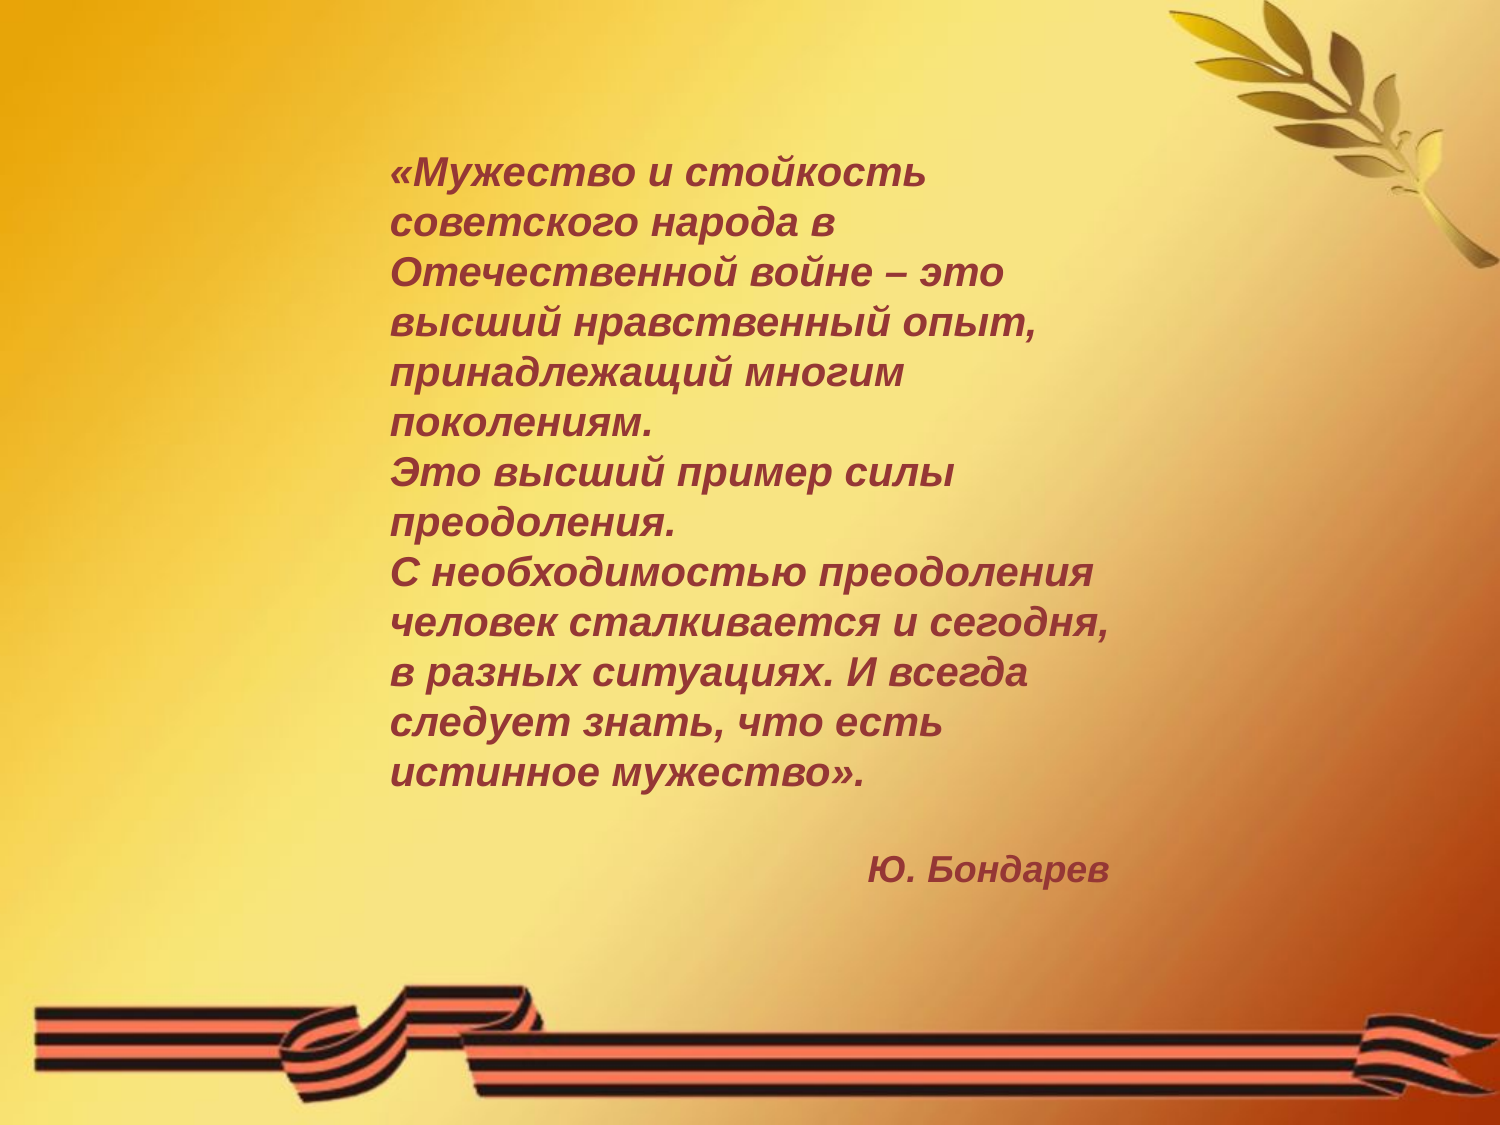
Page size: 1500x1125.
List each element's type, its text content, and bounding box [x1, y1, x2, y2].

picture [0, 0, 1500, 1125]
text_box «Мужество и стойкость советского народа в Отечественной войне – это высший нравственный опыт, принадлежащий многим поколениям. Это высший пример силы преодоления. С необходимостью преодоления человек сталкивается и сегодня, в разных ситуациях. И всегда следует знать, что есть истинное мужество». Ю. Бондарев [374, 137, 1125, 898]
